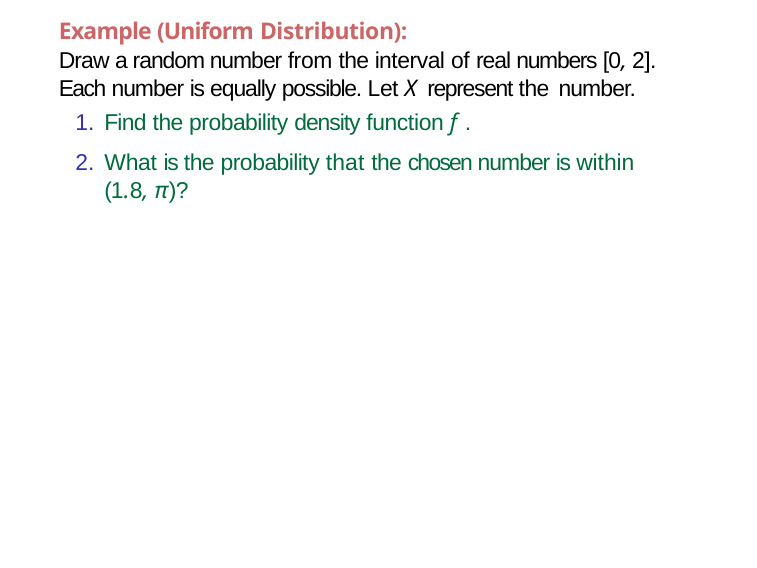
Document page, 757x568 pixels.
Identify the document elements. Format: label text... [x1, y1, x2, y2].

text_box Example (Uniform Distribution): Draw a random number from the interval of real numbers [0, 2]. Each number is equally possible. Let X represent the number. Find the probability density function f . What is the probability that the chosen number is within (1.8, π)? [56, 15, 671, 203]
